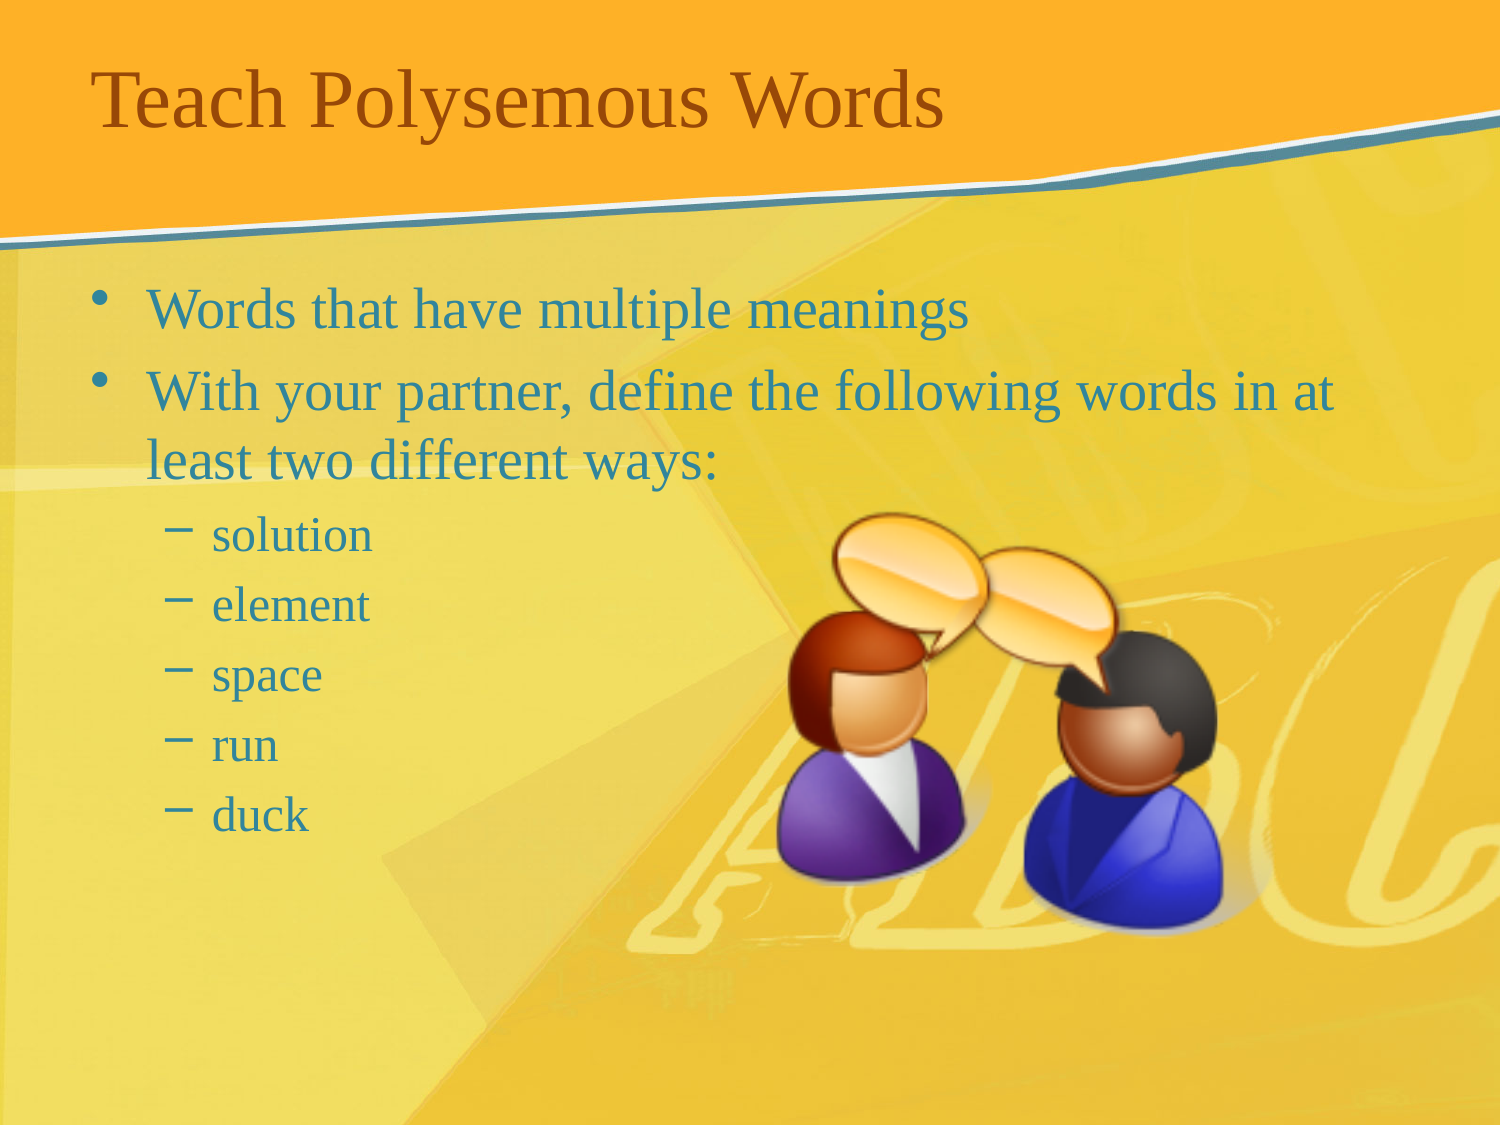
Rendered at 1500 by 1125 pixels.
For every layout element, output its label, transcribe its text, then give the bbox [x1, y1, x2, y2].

title Teach Polysemous Words [74, 0, 1426, 188]
list Words that have multiple meanings With your partner, define the following words in at least two different ways: solution element space run duck [74, 262, 1426, 1006]
picture [0, 0, 1500, 1125]
